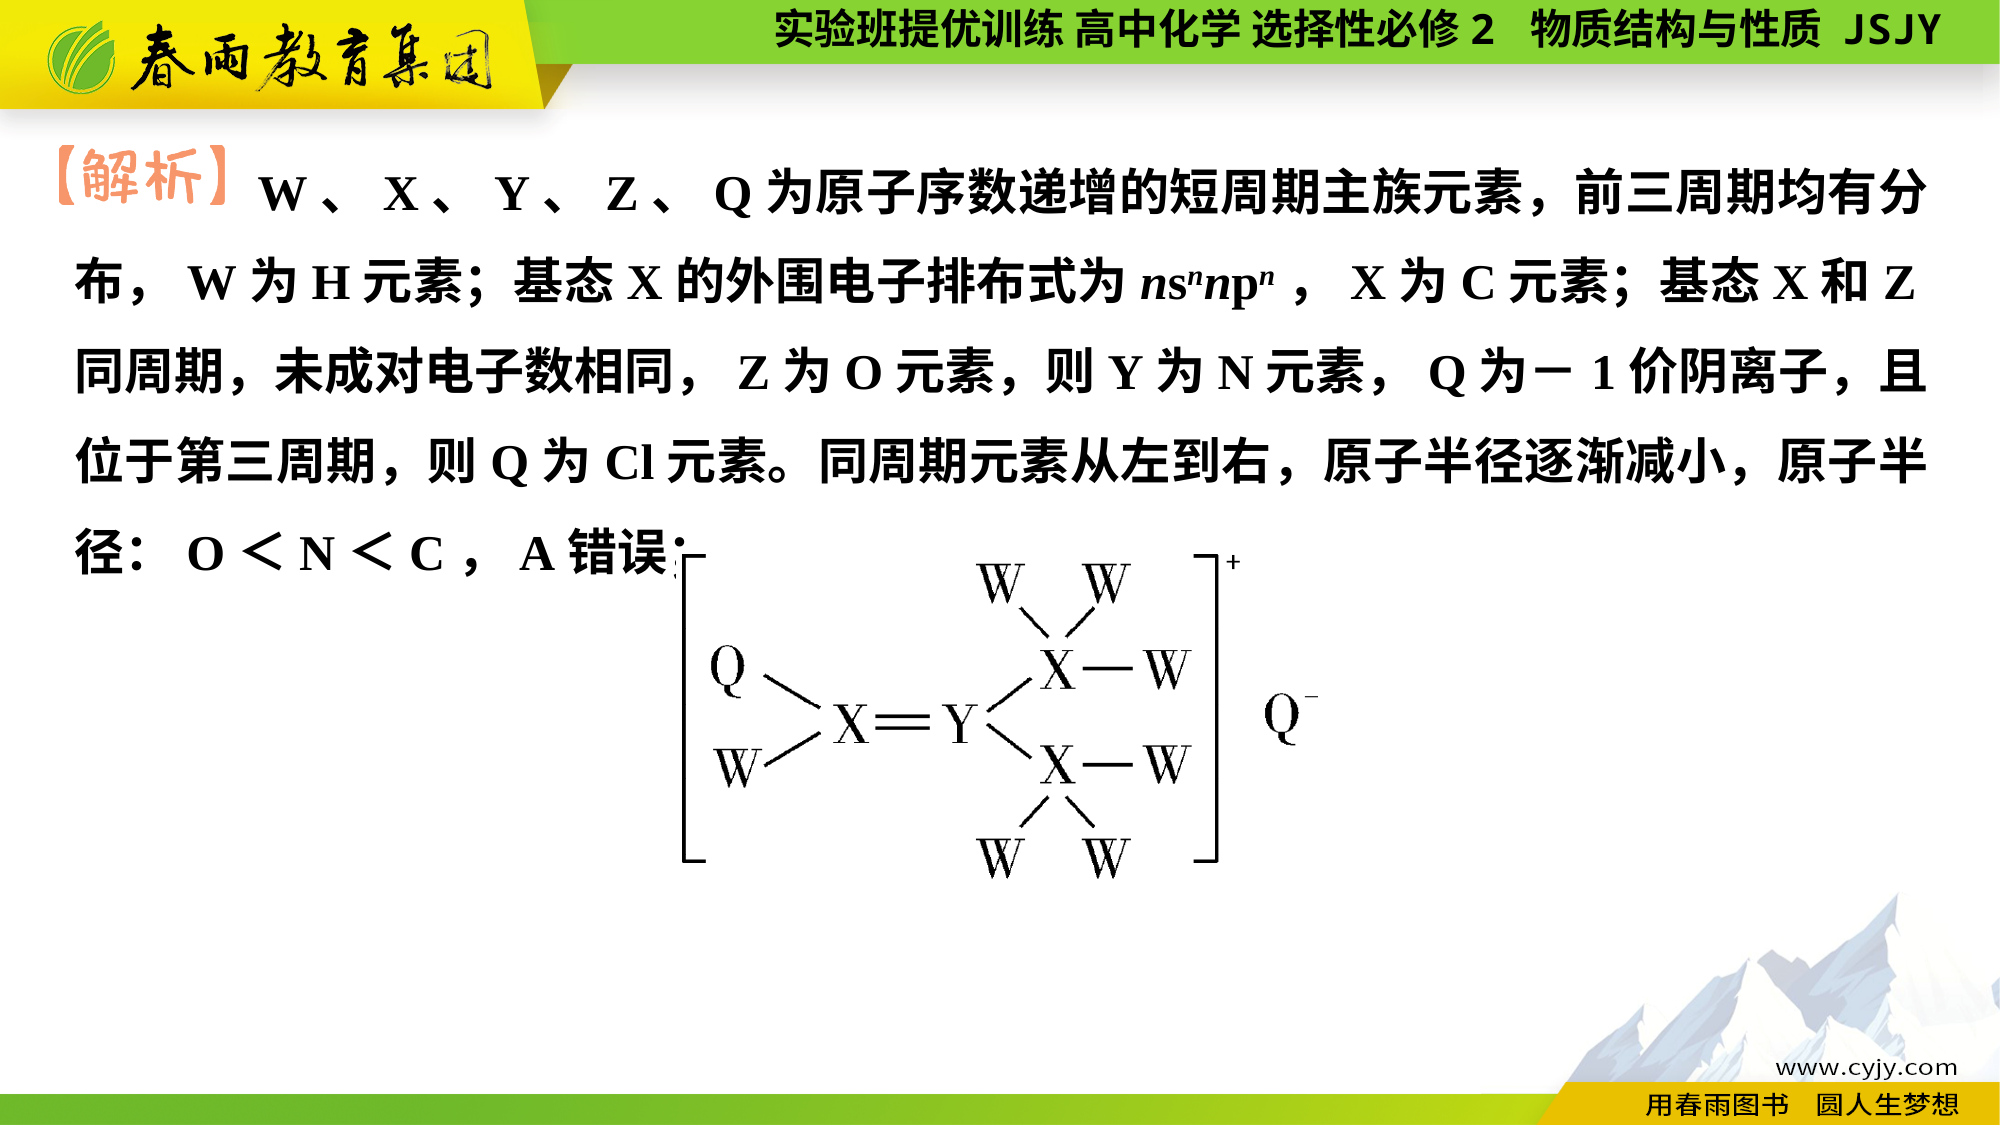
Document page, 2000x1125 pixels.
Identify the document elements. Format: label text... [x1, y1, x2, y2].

picture [0, 0, 2000, 1125]
list W、X、Y、Z、Q为原子序数递增的短周期主族元素，前三周期均有分布，W为H元素；基态X的外围电子排布式为nsnnpn，X为C元素；基态X和Z同周期，未成对电子数相同，Z为O元素，则Y为N元素，Q为－1价阴离子，且位于第三周期，则Q为Cl元素。同周期元素从左到右，原子半径逐渐减小，原子半径：O＜N＜C，A错误； [59, 122, 1944, 581]
